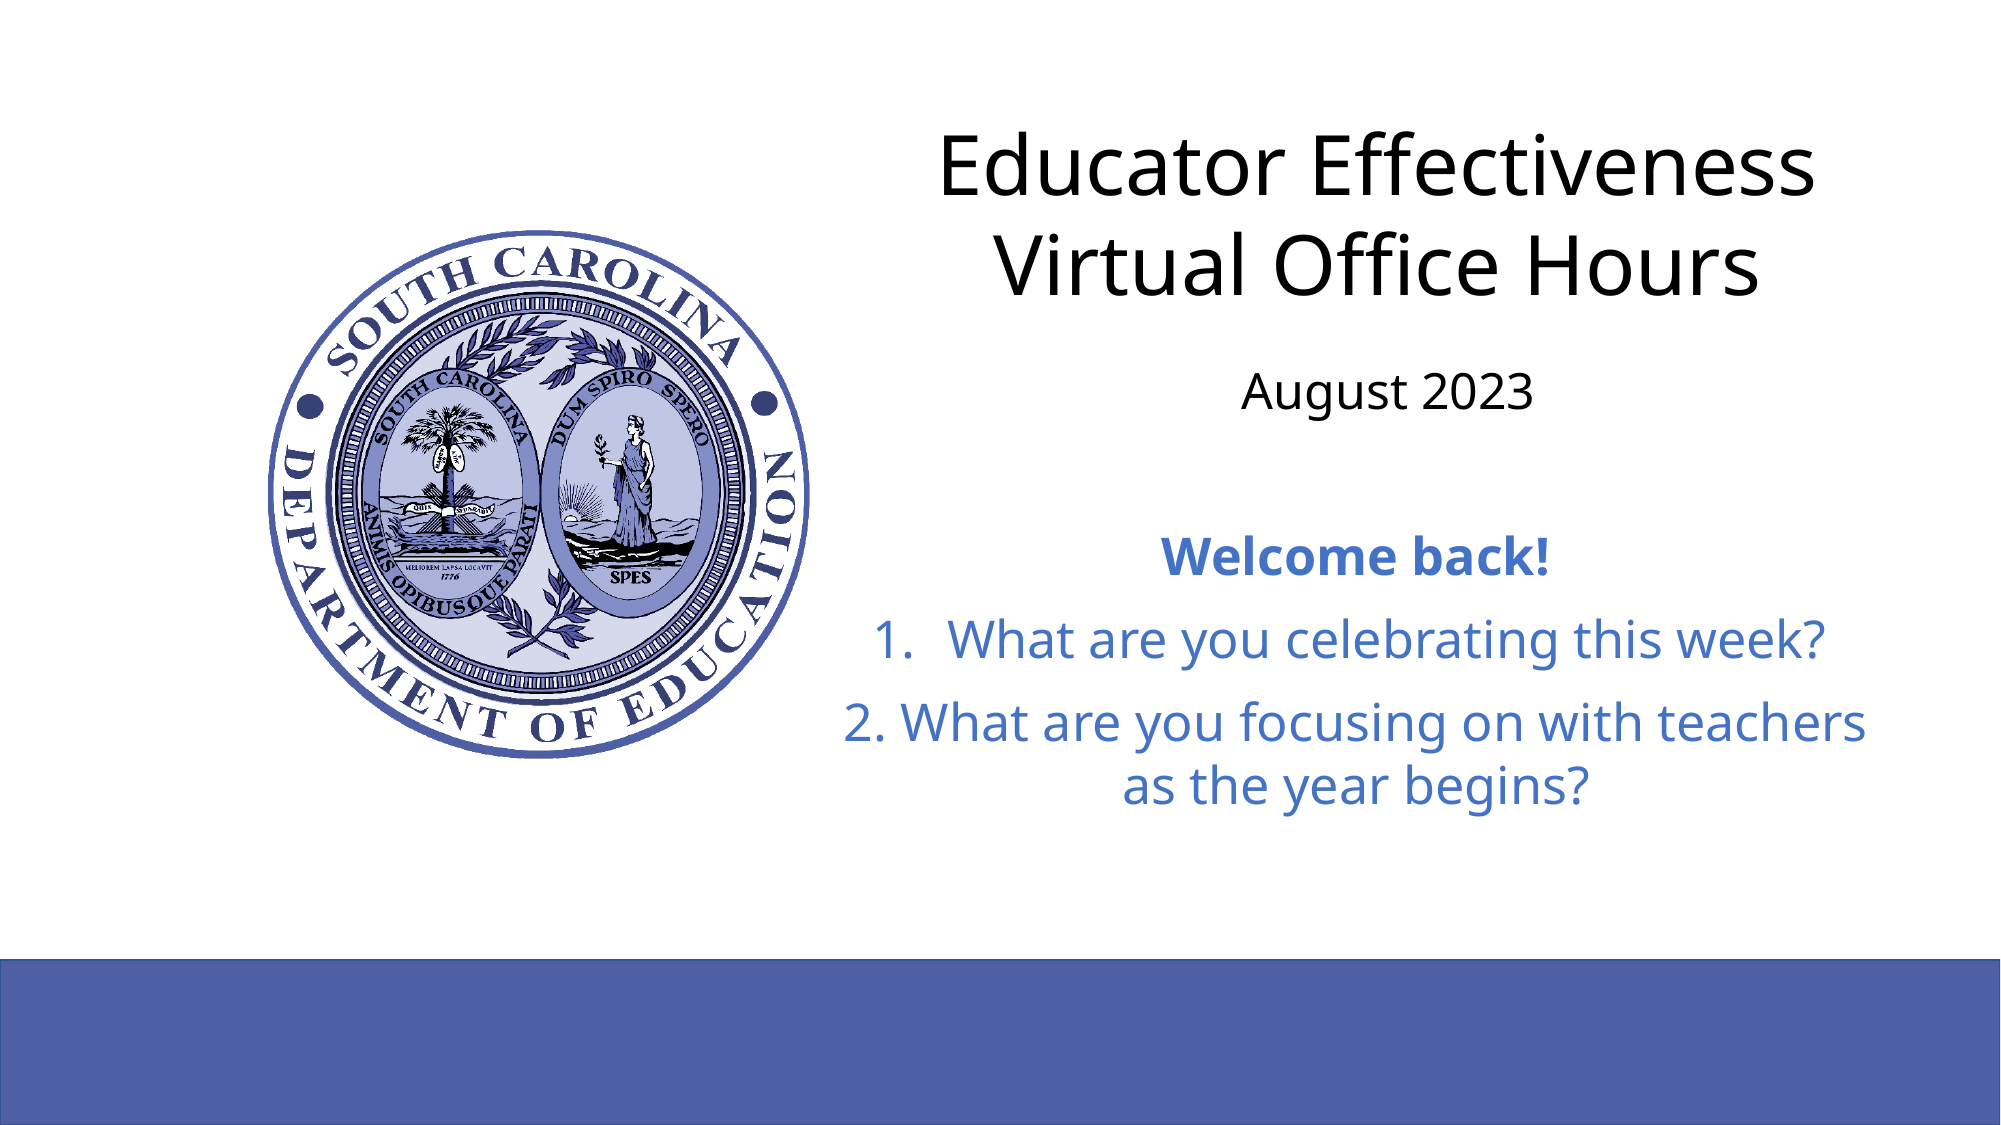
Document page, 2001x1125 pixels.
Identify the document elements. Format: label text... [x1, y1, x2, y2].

title Educator Effectiveness Virtual Office Hours [893, 85, 1884, 338]
picture [263, 225, 810, 763]
list August 2023 [893, 338, 1884, 439]
text_box Welcome back! What are you celebrating this week? 2. What are you focusing on with teachers as the year begins? [828, 439, 1884, 973]
